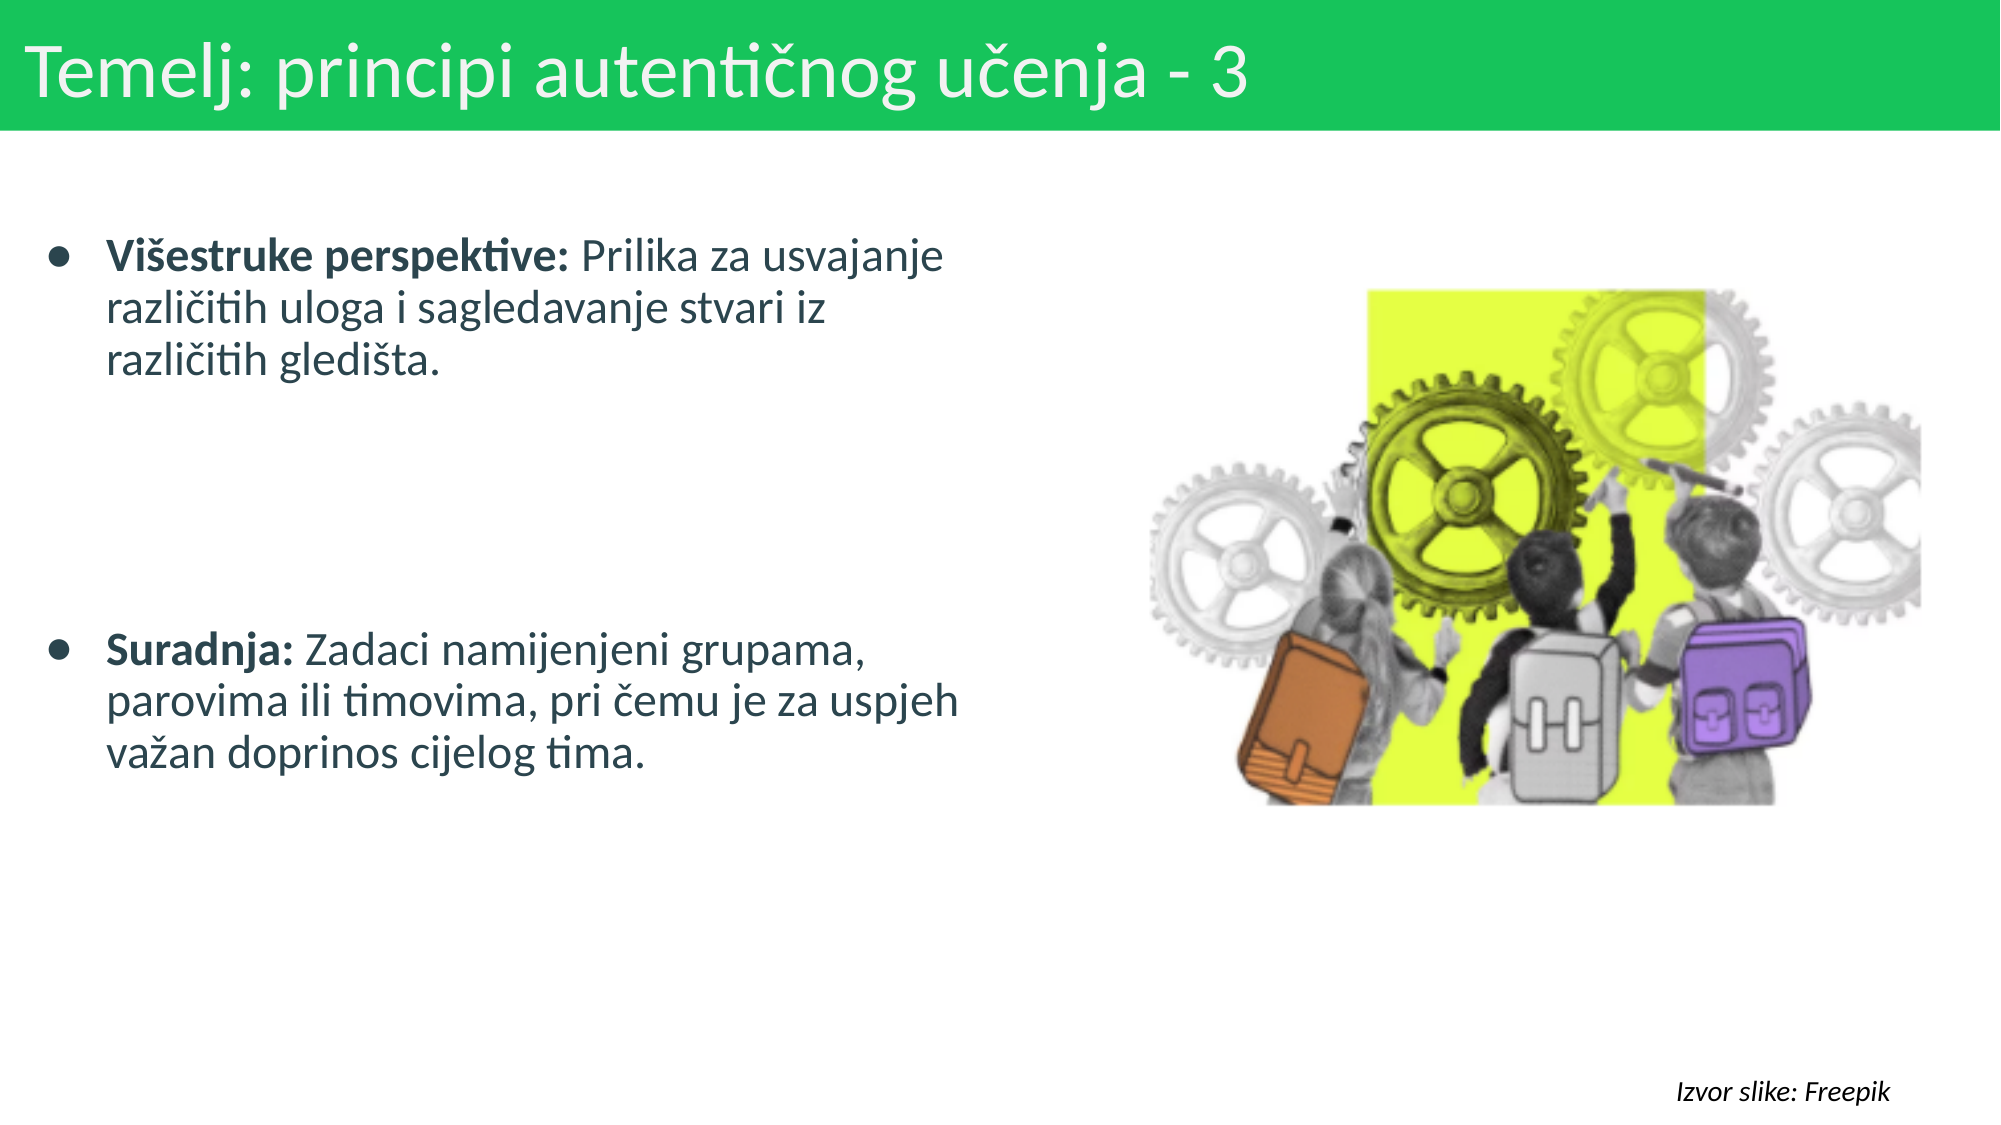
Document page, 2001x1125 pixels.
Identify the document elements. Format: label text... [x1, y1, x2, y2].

text_box Izvor slike: Freepik [1566, 1057, 2000, 1114]
picture [1126, 278, 1927, 846]
list Višestruke perspektive: Prilika za usvajanje različitih uloga i sagledavanje stvari iz različitih gledišta. Suradnja: Zadaci namijenjeni grupama, parovima ili timovima, pri čemu je za uspjeh važan doprinos cijelog tima. [16, 144, 1000, 1108]
title Temelj: principi autentičnog učenja - 3 [16, 13, 1976, 131]
